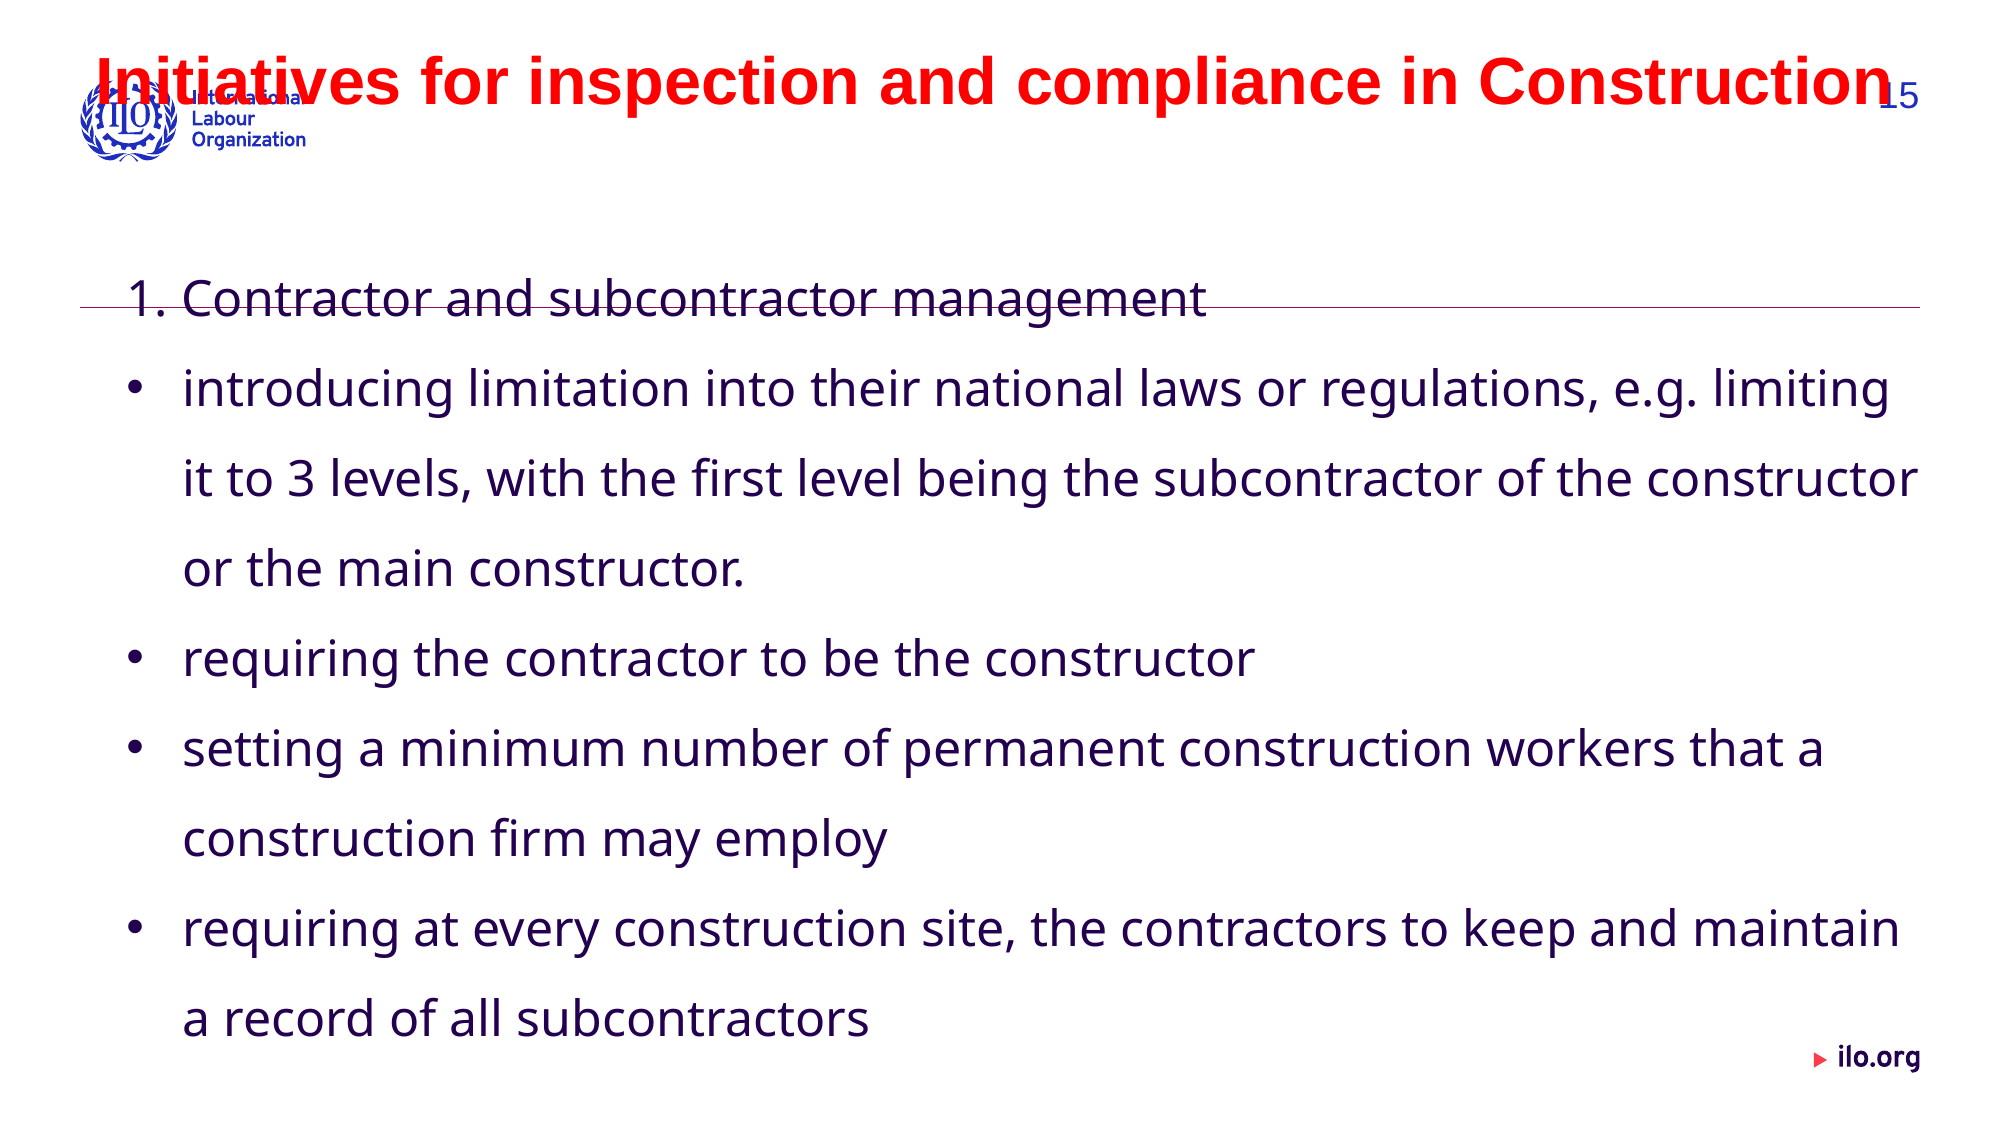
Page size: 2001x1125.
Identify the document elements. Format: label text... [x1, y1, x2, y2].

text_box Initiatives for inspection and compliance in Construction [80, 30, 1974, 125]
text_box 1. Contractor and subcontractor management introducing limitation into their national laws or regulations, e.g. limiting it to 3 levels, with the first level being the subcontractor of the constructor or the main constructor. requiring the contractor to be the constructor setting a minimum number of permanent construction workers that a construction firm may employ requiring at every construction site, the contractors to keep and maintain a record of all subcontractors [111, 228, 1936, 1114]
